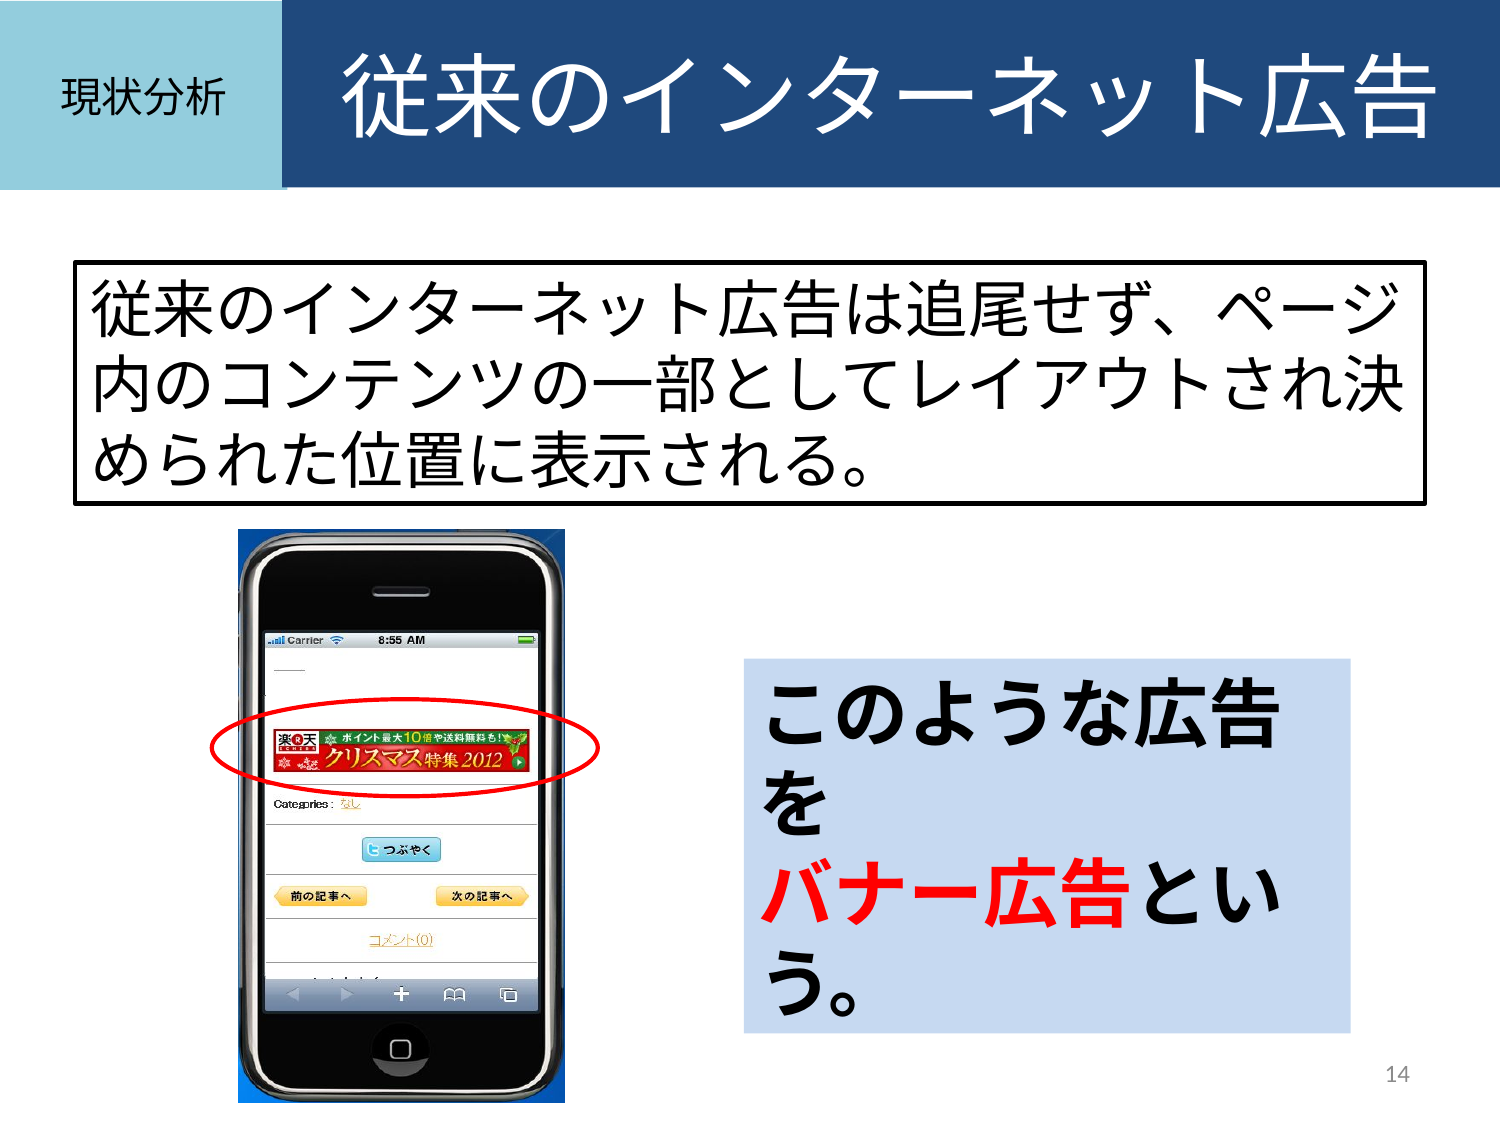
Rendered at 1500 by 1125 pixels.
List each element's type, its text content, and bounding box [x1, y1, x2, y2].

list 従来のインターネット広告は追尾せず、ページ内のコンテンツの一部としてレイアウトされ決められた位置に表示される。 [75, 262, 1425, 504]
text_box [209, 723, 232, 772]
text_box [0, 0, 1500, 191]
text_box このような広告を バナー広告という。 [742, 657, 1353, 1035]
picture [237, 529, 565, 1104]
text_box [569, 719, 600, 776]
slide_number 14 [1074, 1042, 1425, 1103]
